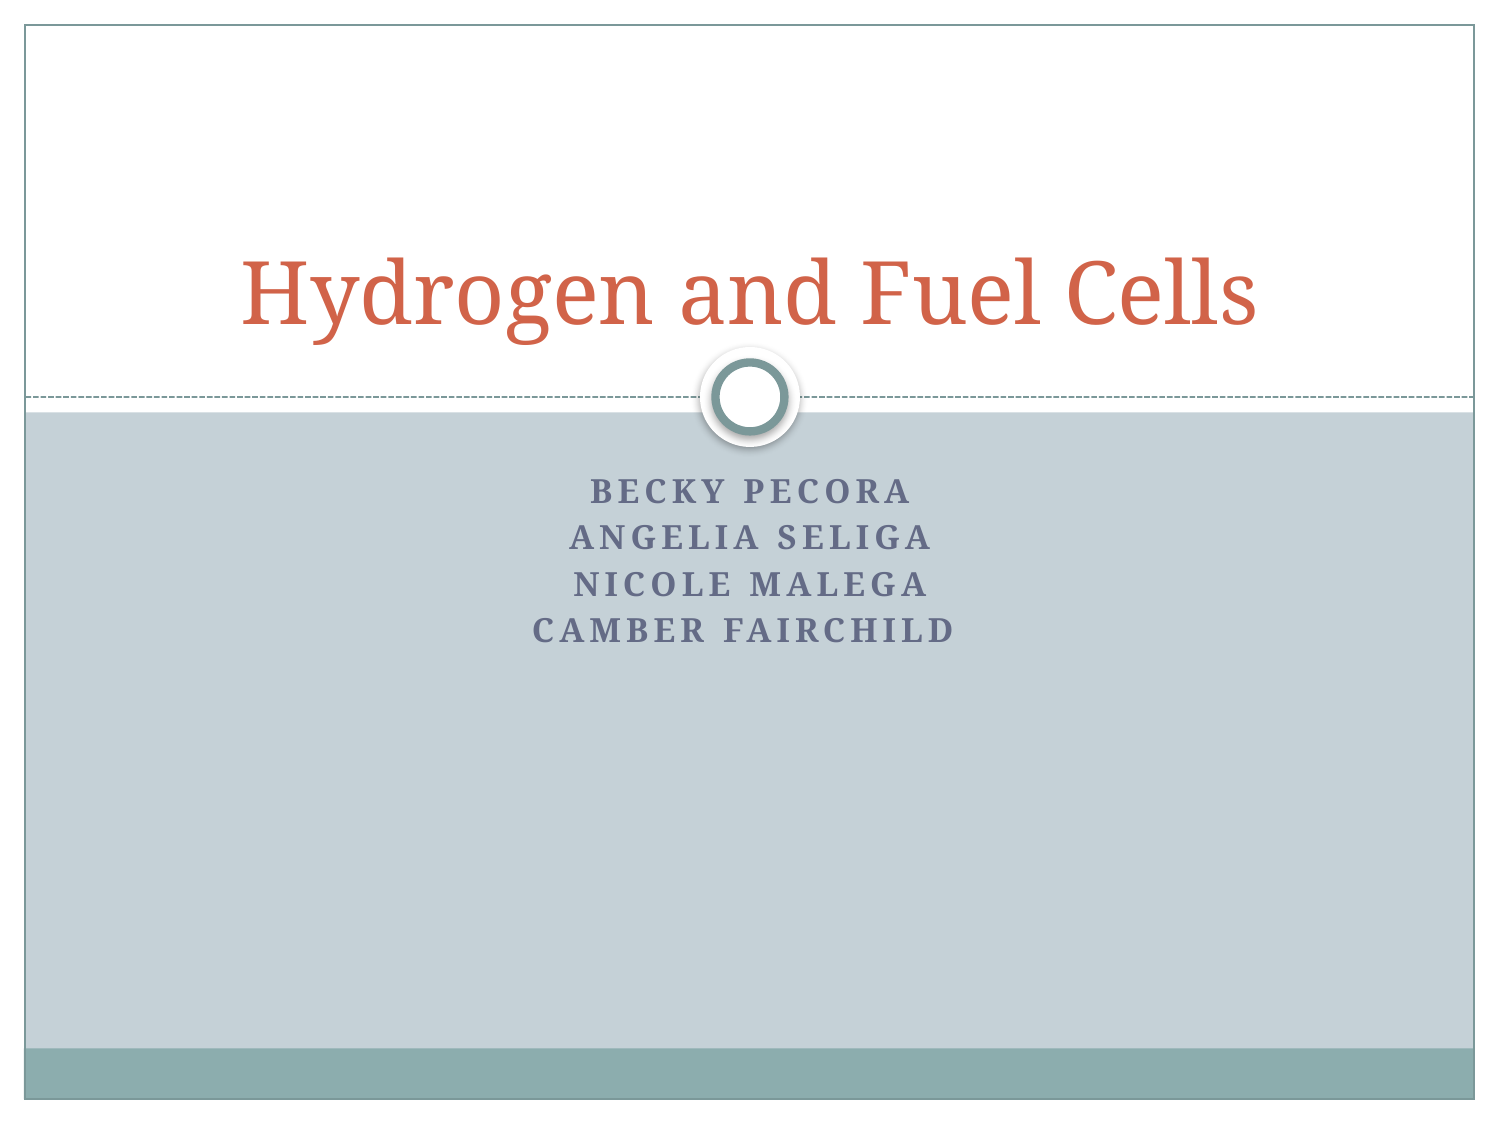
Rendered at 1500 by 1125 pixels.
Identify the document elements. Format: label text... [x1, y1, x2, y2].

title Hydrogen and Fuel Cells [112, 62, 1388, 350]
subtitle Becky Pecora Angelia Seliga Nicole Malega Camber Fairchild [225, 462, 1275, 750]
